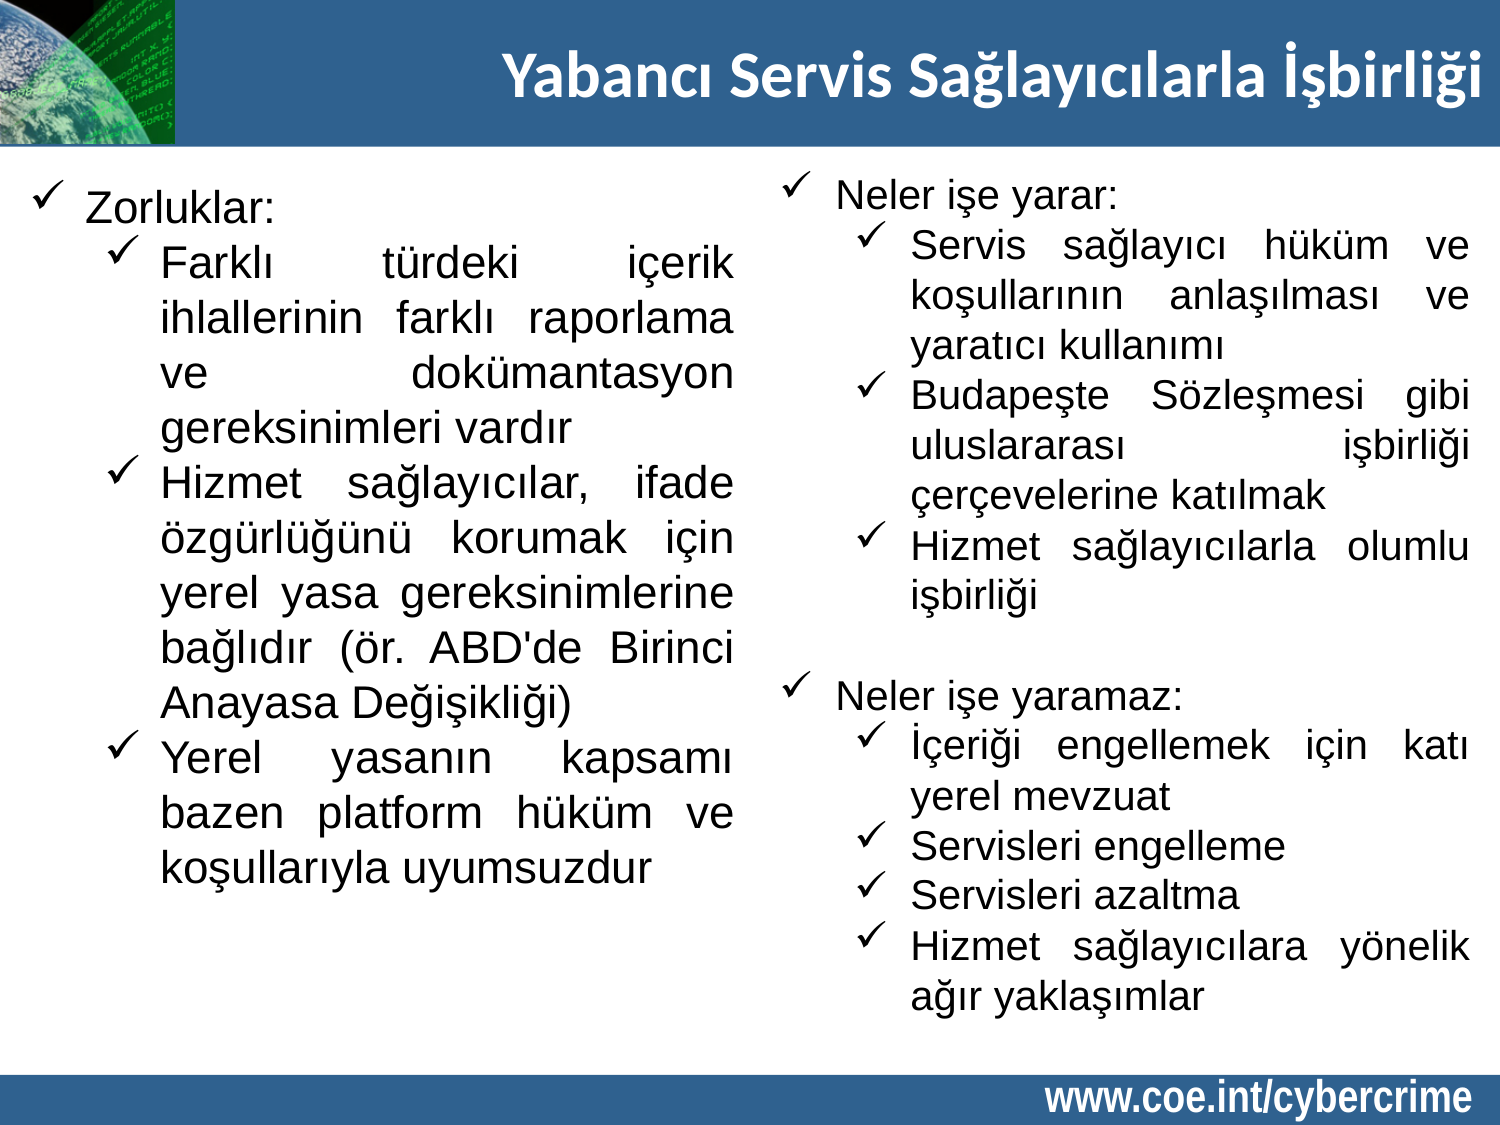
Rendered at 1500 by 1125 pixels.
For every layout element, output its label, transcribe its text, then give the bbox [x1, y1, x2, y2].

text_box www.coe.int/cybercrime [1030, 1059, 1500, 1125]
picture [0, 0, 175, 144]
text_box Yabancı Servis Sağlayıcılarla İşbirliği [177, 0, 1500, 149]
text_box Neler işe yarar: Servis sağlayıcı hüküm ve koşullarının anlaşılması ve yaratıcı kullanımı Budapeşte Sözleşmesi gibi uluslararası işbirliği çerçevelerine katılmak Hizmet sağlayıcılarla olumlu işbirliği Neler işe yaramaz: İçeriği engellemek için katı yerel mevzuat Servisleri engelleme Servisleri azaltma Hizmet sağlayıcılara yönelik ağır yaklaşımlar [764, 160, 1486, 1026]
text_box [0, 1073, 1030, 1125]
text_box Zorluklar: Farklı türdeki içerik ihlallerinin farklı raporlama ve dokümantasyon gereksinimleri vardır Hizmet sağlayıcılar, ifade özgürlüğünü korumak için yerel yasa gereksinimlerine bağlıdır (ör. ABD'de Birinci Anayasa Değişikliği) Yerel yasanın kapsamı bazen platform hüküm ve koşullarıyla uyumsuzdur [14, 170, 750, 900]
